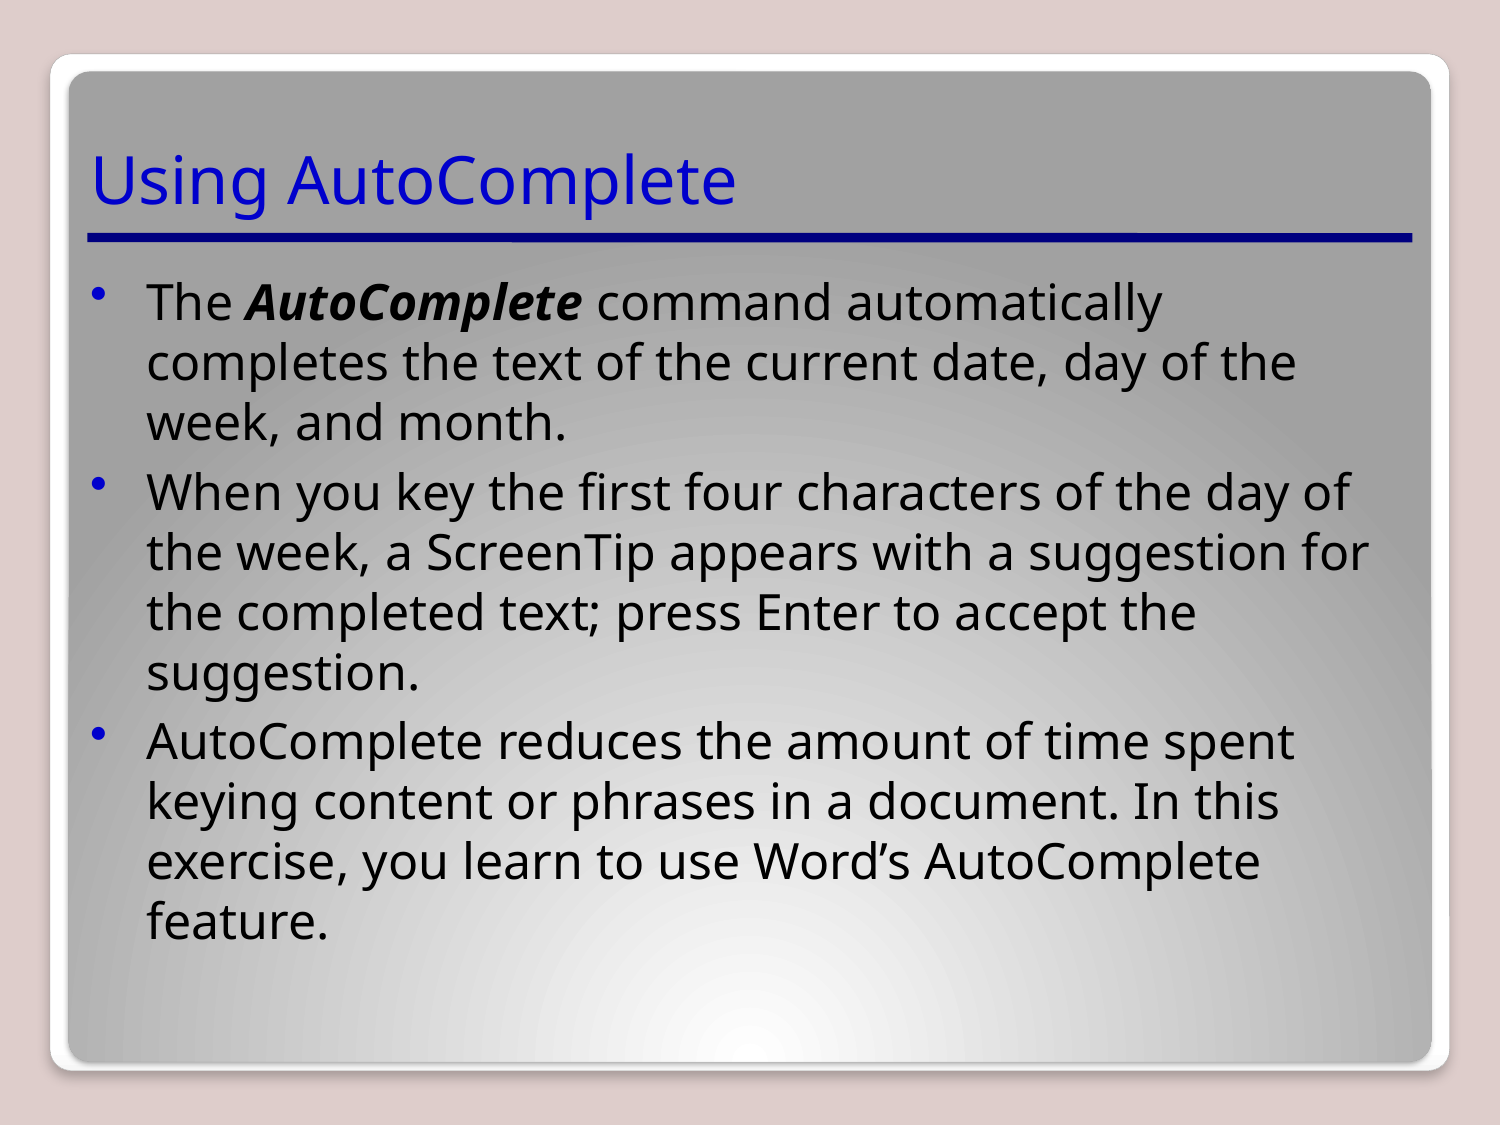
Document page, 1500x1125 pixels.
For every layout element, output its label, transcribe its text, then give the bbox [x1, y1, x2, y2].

title Using AutoComplete [74, 74, 1426, 226]
list The AutoComplete command automatically completes the text of the current date, day of the week, and month. When you key the first four characters of the day of the week, a ScreenTip appears with a suggestion for the completed text; press Enter to accept the suggestion. AutoComplete reduces the amount of time spent keying content or phrases in a document. In this exercise, you learn to use Word’s AutoComplete feature. [74, 262, 1426, 1063]
